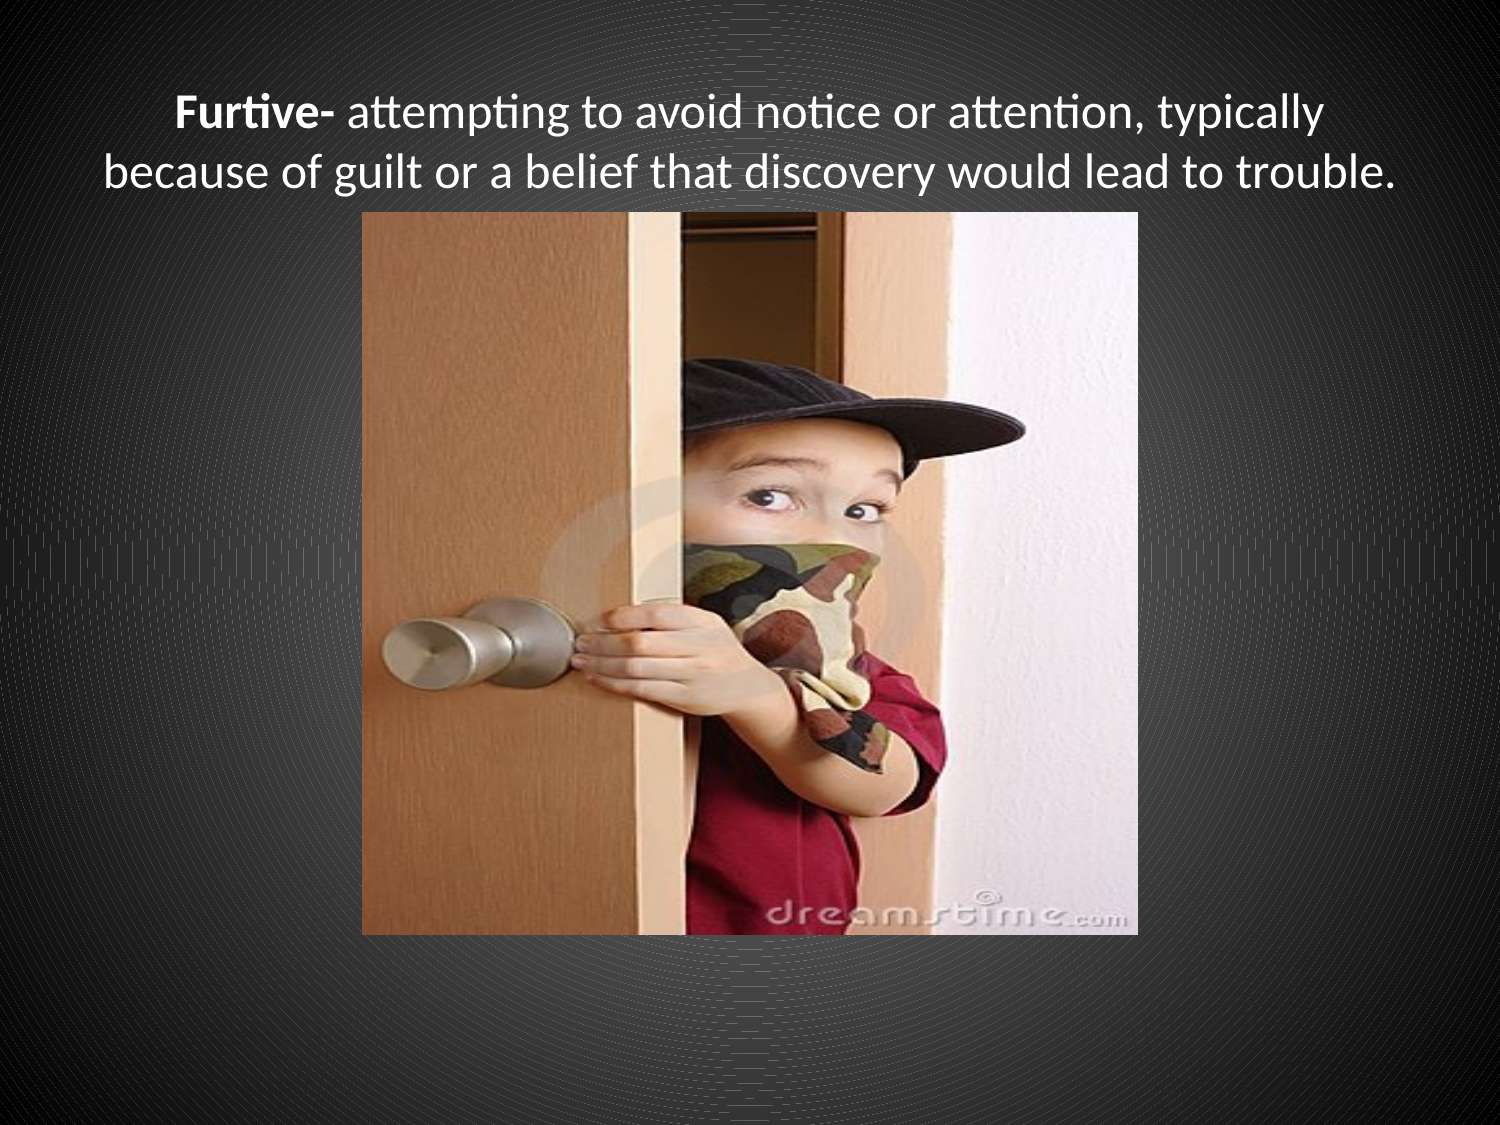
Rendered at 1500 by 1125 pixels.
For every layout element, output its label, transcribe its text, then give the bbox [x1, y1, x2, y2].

picture [362, 212, 1138, 935]
title Furtive- attempting to avoid notice or attention, typically because of guilt or a belief that discovery would lead to trouble. [75, 75, 1425, 263]
